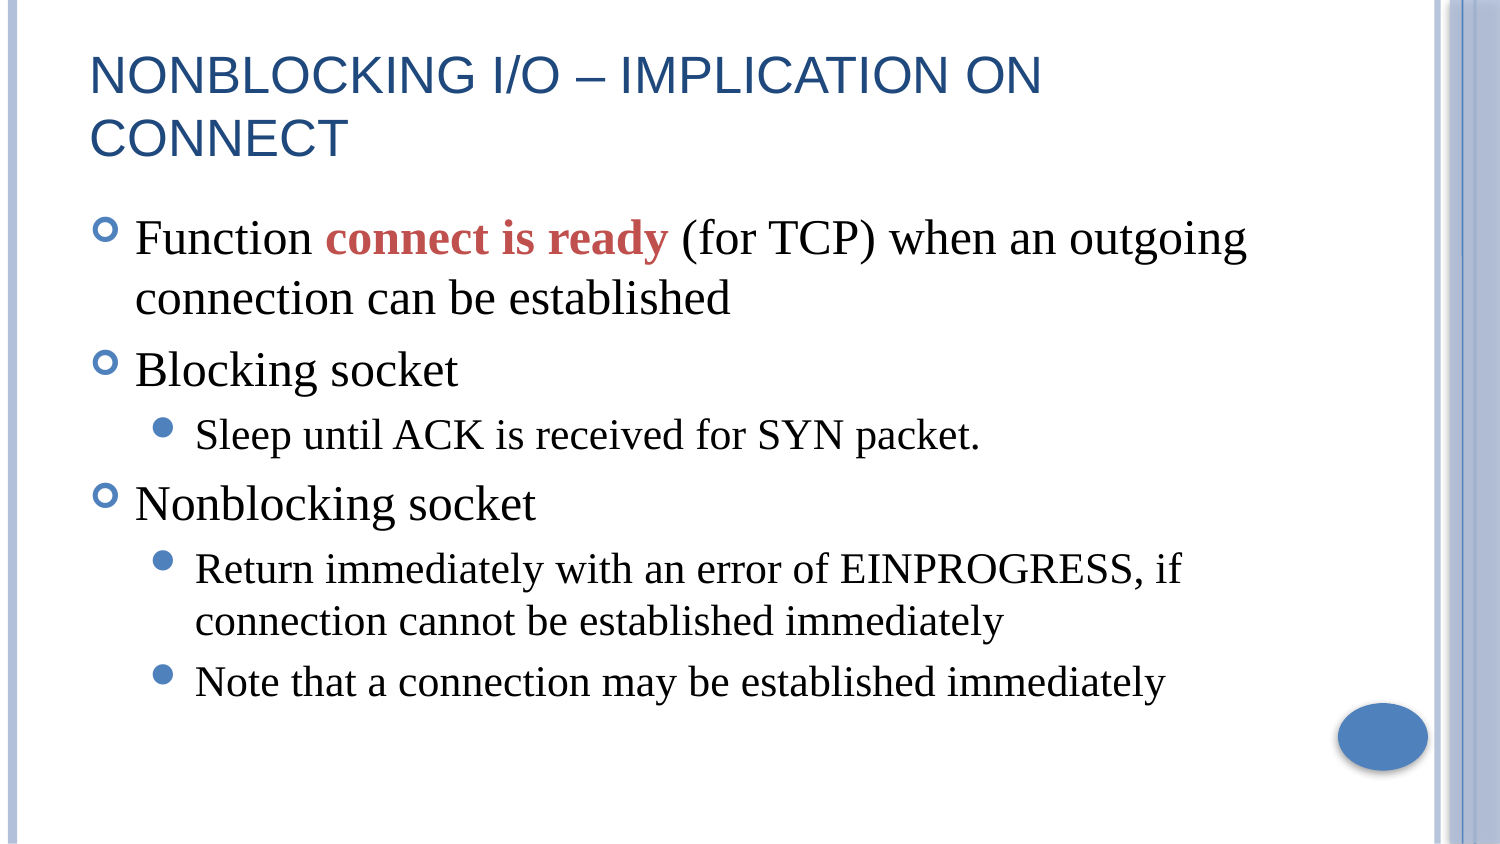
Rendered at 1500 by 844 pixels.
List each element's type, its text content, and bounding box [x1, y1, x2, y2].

title Nonblocking I/O – Implication on Connect [75, 33, 1300, 175]
list Function connect is ready (for TCP) when an outgoing connection can be established Blocking socket Sleep until ACK is received for SYN packet. Nonblocking socket Return immediately with an error of EINPROGRESS, if connection cannot be established immediately Note that a connection may be established immediately [75, 196, 1300, 797]
